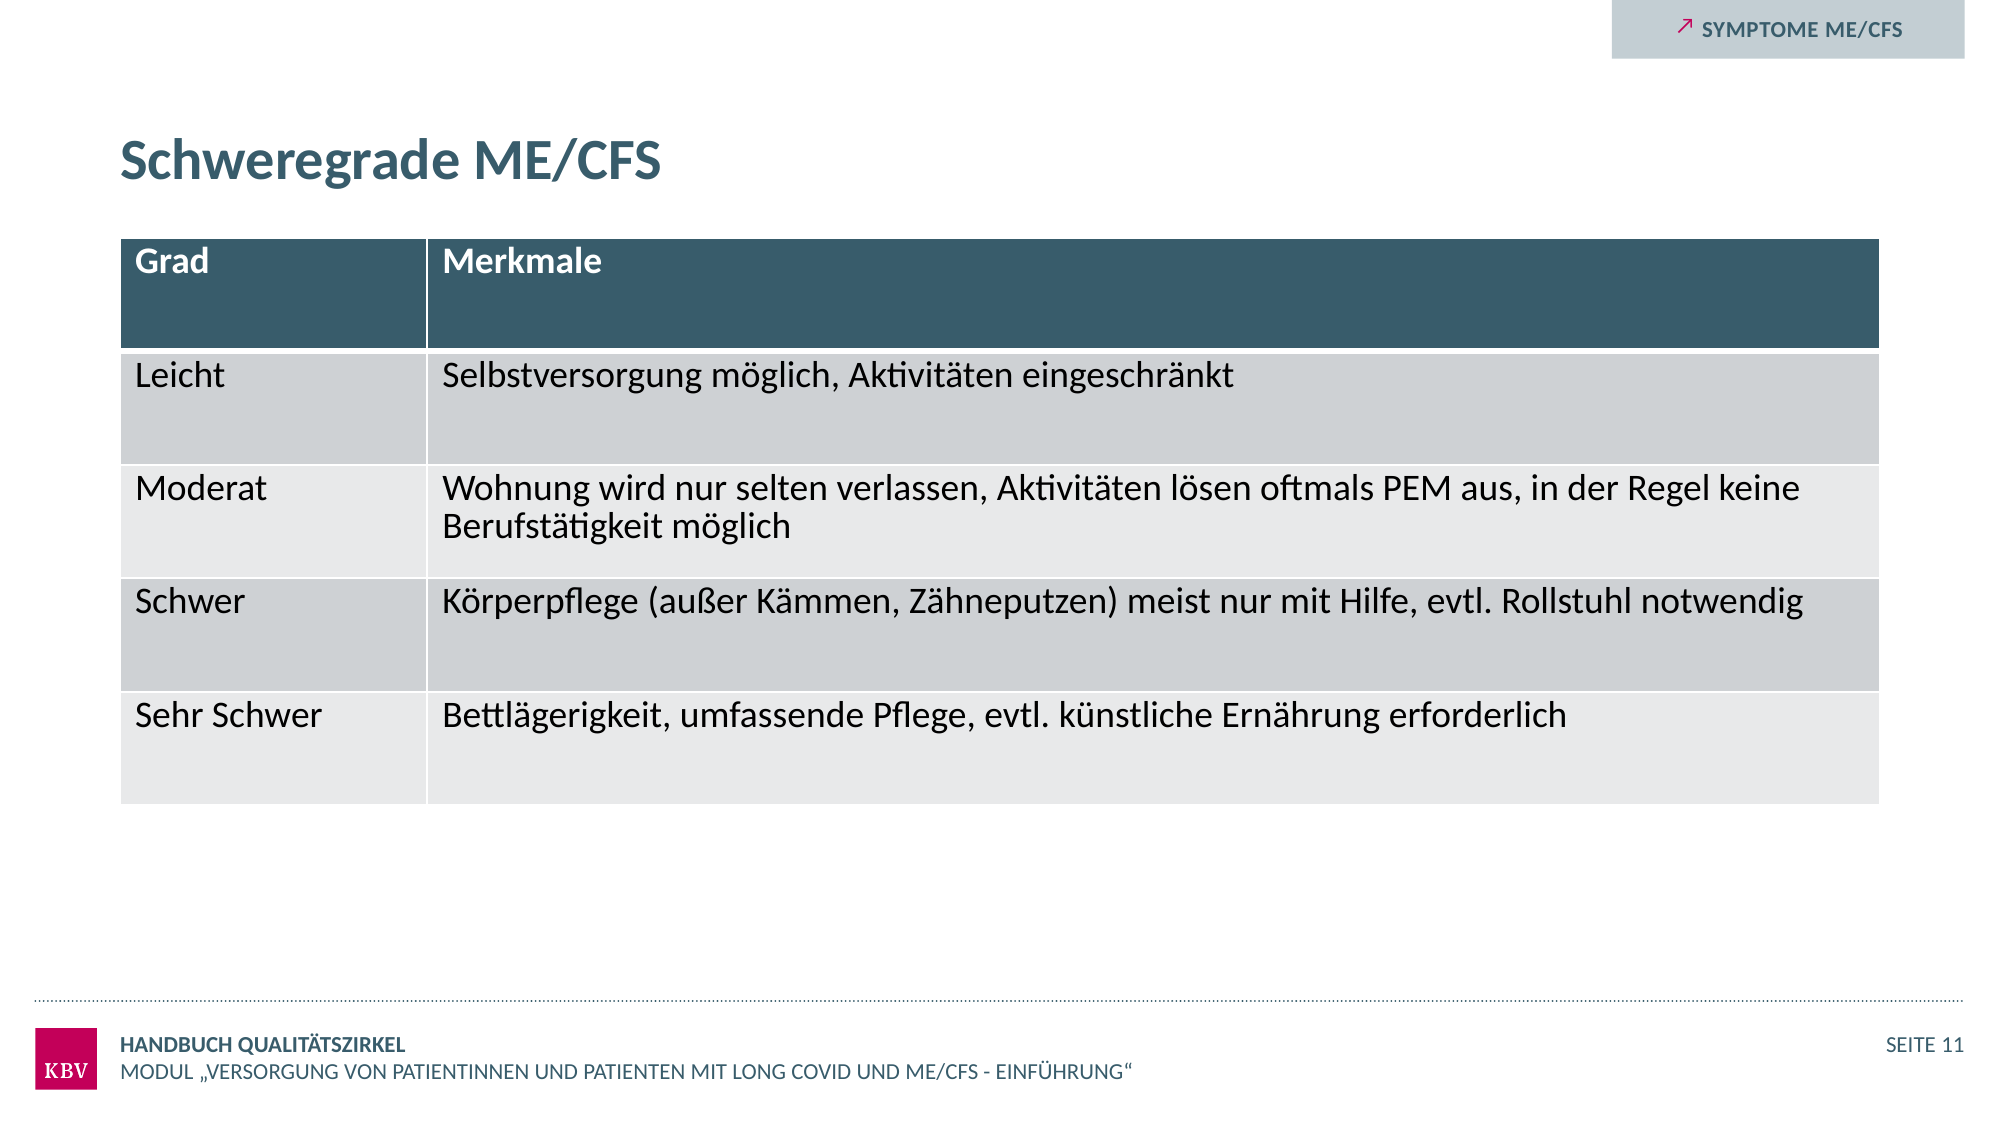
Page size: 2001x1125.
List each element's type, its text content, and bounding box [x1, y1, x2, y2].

slide_number Seite 11 [1787, 1030, 1965, 1057]
table_cell Sehr Schwer [121, 693, 426, 804]
table_cell Selbstversorgung möglich, Aktivitäten eingeschränkt [428, 354, 1879, 464]
table_header Merkmale [428, 239, 1879, 348]
table_cell Körperpflege (außer Kämmen, Zähneputzen) meist nur mit Hilfe, evtl. Rollstuhl notwendig [428, 579, 1879, 691]
table_cell Bettlägerigkeit, umfassende Pflege, evtl. künstliche Ernährung erforderlich [428, 693, 1879, 804]
list Symptome ME/CFS [1611, 0, 1965, 59]
slide_number Modul „Versorgung von Patientinnen und Patienten mit Long COVID und ME/CFS - Einführung“ [120, 1057, 1668, 1084]
title Schweregrade ME/CFS [120, 129, 1880, 201]
table_header Grad [121, 239, 426, 348]
table_cell Leicht [121, 354, 426, 464]
table_cell Moderat [121, 466, 426, 577]
table_cell Schwer [121, 579, 426, 691]
footer Handbuch Qualitätszirkel [120, 1030, 1668, 1057]
table_cell Wohnung wird nur selten verlassen, Aktivitäten lösen oftmals PEM aus, in der Regel keine Berufstätigkeit möglich [428, 466, 1879, 577]
